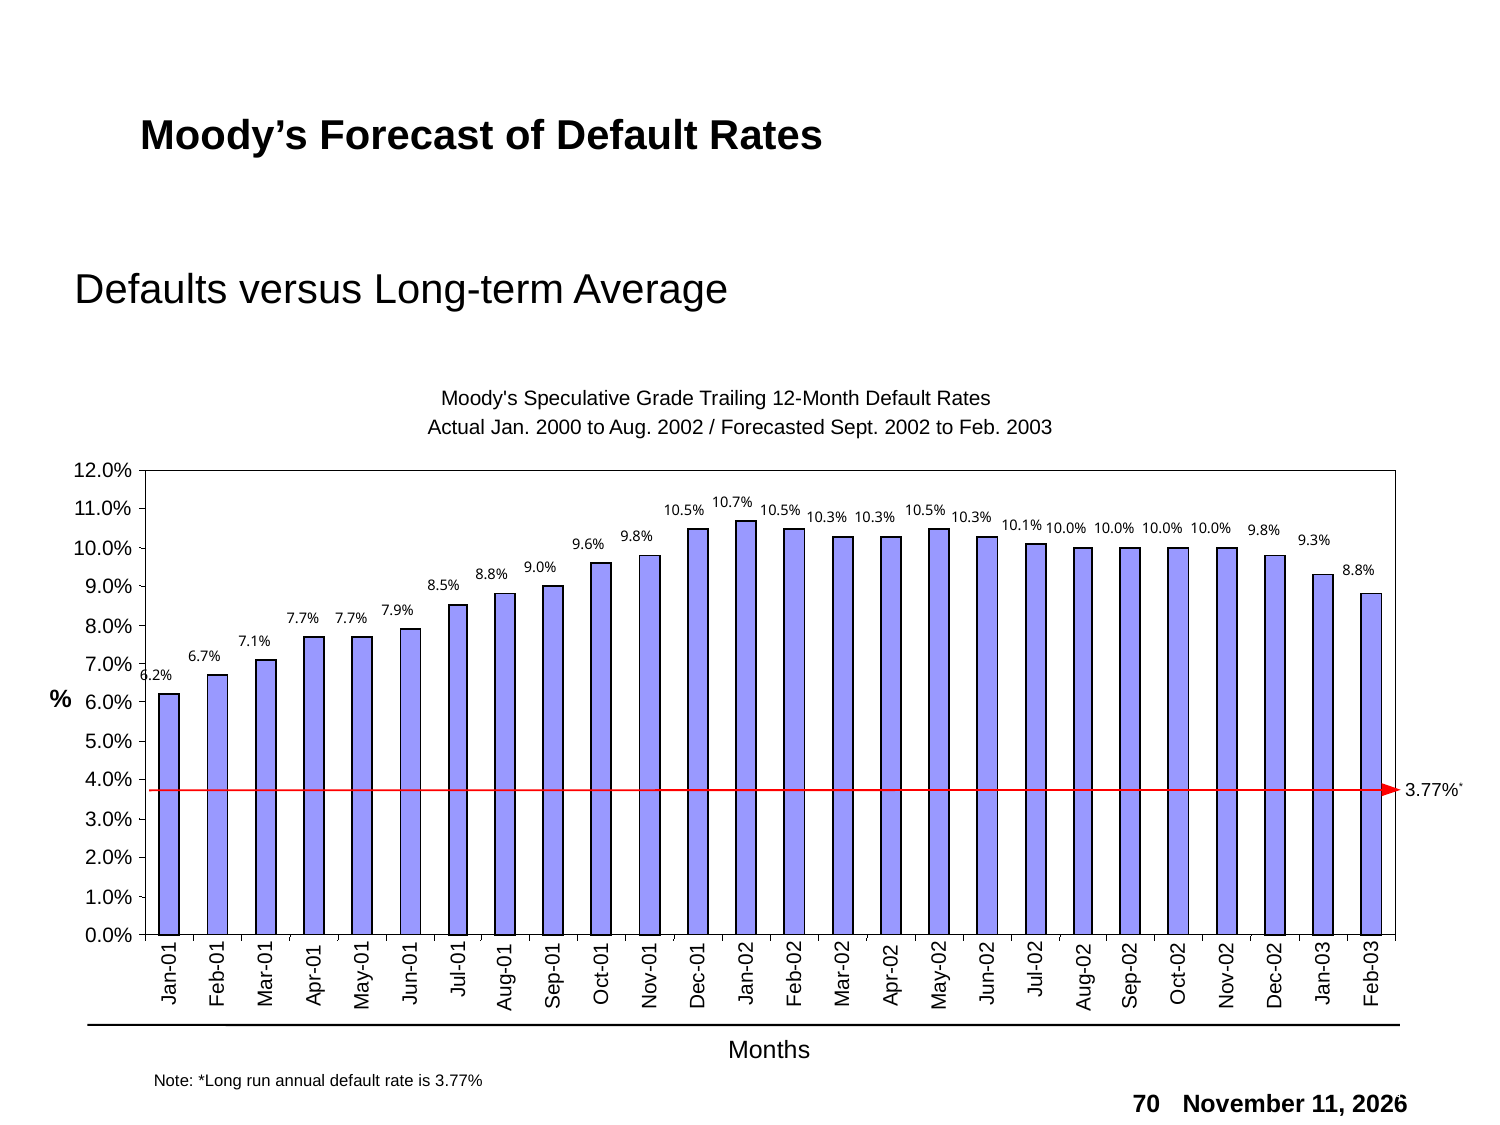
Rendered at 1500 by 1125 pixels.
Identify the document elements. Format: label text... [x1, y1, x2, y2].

text_box Dec-01 [683, 942, 709, 1010]
text_box [421, 805, 448, 934]
text_box [448, 604, 467, 781]
text_box Feb-01 [203, 941, 229, 1007]
text_box [495, 593, 516, 781]
text_box 7.7% [286, 608, 320, 626]
text_box Defaults versus Long-term Average [40, 261, 1345, 320]
text_box 9.3% [1297, 530, 1331, 549]
text_box [1168, 805, 1189, 934]
text_box [819, 935, 915, 940]
text_box [1120, 547, 1141, 781]
text_box [1313, 574, 1334, 781]
text_box [612, 805, 639, 934]
text_box Aug-01 [490, 944, 516, 1012]
text_box 8.8% [1342, 561, 1375, 579]
text_box [1141, 805, 1168, 934]
text_box [194, 935, 241, 940]
text_box [1025, 805, 1046, 934]
text_box 10.3% [854, 507, 896, 526]
text_box [736, 521, 757, 781]
text_box [660, 805, 687, 934]
text_box 10.3% [806, 507, 847, 526]
text_box [543, 805, 564, 934]
text_box 6.2% [139, 665, 173, 683]
text_box Apr-02 [876, 944, 902, 1007]
text_box [400, 805, 421, 934]
text_box 10.5% [904, 500, 946, 518]
text_box 6.7% [188, 646, 221, 664]
text_box Jan-02 [731, 942, 757, 1006]
text_box [1216, 547, 1237, 781]
text_box 3.0% [85, 805, 133, 831]
text_box Mar-01 [251, 941, 277, 1007]
text_box 9.0% [523, 557, 557, 575]
text_box [146, 470, 1396, 783]
text_box [832, 805, 853, 934]
text_box [1334, 805, 1361, 934]
text_box 10.5% [663, 500, 705, 518]
text_box 10.0% [1045, 519, 1087, 537]
text_box [1361, 805, 1382, 934]
text_box [1012, 935, 1106, 940]
text_box 8.5% [427, 576, 460, 594]
text_box [1189, 805, 1216, 934]
text_box [530, 935, 577, 940]
text_box [228, 805, 255, 934]
text_box [1120, 805, 1141, 934]
text_box Oct-02 [1163, 942, 1189, 1006]
text_box [578, 935, 625, 940]
text_box [1203, 935, 1299, 940]
text_box [977, 536, 998, 781]
text_box Moody's Speculative Grade Trailing 12-Month Default Rates [441, 384, 992, 410]
text_box [495, 805, 516, 934]
text_box [1348, 935, 1376, 940]
text_box 10.0% [1190, 519, 1232, 537]
text_box [448, 805, 467, 934]
text_box 12.0% [73, 457, 133, 483]
text_box [146, 802, 159, 934]
text_box May-02 [924, 940, 950, 1011]
text_box [853, 805, 880, 934]
text_box [771, 935, 818, 940]
text_box [1216, 805, 1237, 934]
text_box 7.7% [334, 608, 368, 626]
text_box [964, 935, 1011, 940]
text_box [564, 805, 591, 934]
text_box [516, 805, 543, 934]
text_box 7.0% [85, 650, 133, 676]
text_box [880, 536, 901, 781]
text_box [1073, 805, 1093, 934]
text_box 4.0% [85, 765, 133, 791]
text_box Jan-03 [1308, 942, 1334, 1006]
text_box [339, 935, 386, 940]
text_box [543, 585, 564, 781]
text_box [467, 805, 495, 934]
text_box [626, 935, 722, 940]
text_box Aug-02 [1069, 944, 1095, 1012]
text_box [880, 805, 901, 934]
text_box [1046, 805, 1073, 934]
text_box 9.6% [572, 534, 605, 552]
text_box [482, 935, 529, 940]
text_box [159, 805, 180, 934]
text_box Oct-01 [587, 942, 613, 1006]
text_box [687, 805, 708, 934]
text_box 6.0% [85, 688, 133, 714]
text_box Apr-01 [299, 944, 325, 1007]
text_box Sep-01 [538, 942, 564, 1010]
text_box 0.0% [85, 921, 133, 947]
text_box [1361, 593, 1382, 781]
text_box [784, 528, 805, 781]
text_box [1286, 805, 1313, 934]
text_box 9.8% [620, 527, 653, 545]
text_box [998, 805, 1025, 934]
text_box 10.3% [951, 507, 992, 526]
text_box [387, 935, 434, 940]
text_box [207, 805, 228, 934]
text_box [1300, 935, 1347, 940]
text_box [784, 805, 805, 934]
text_box Feb-03 [1357, 941, 1383, 1007]
text_box 10.5% [759, 500, 801, 518]
text_box [125, 474, 145, 940]
text_box [1264, 805, 1286, 934]
text_box 7.9% [381, 601, 414, 619]
title Moody’s Forecast of Default Rates [124, 99, 1401, 226]
text_box 11.0% [74, 494, 132, 520]
text_box 10.0% [1141, 519, 1183, 537]
text_box [352, 805, 373, 934]
text_box Jan-01 [154, 942, 180, 1006]
text_box [180, 805, 207, 934]
text_box [591, 805, 612, 934]
text_box [687, 528, 708, 781]
text_box [639, 805, 660, 934]
text_box [255, 805, 276, 934]
text_box [1155, 935, 1202, 940]
text_box 7.1% [238, 631, 271, 649]
text_box [159, 694, 180, 781]
text_box 8.0% [85, 612, 133, 638]
text_box Jun-01 [396, 942, 422, 1006]
text_box [435, 935, 481, 940]
text_box [736, 805, 757, 934]
text_box [929, 805, 950, 934]
text_box Nov-01 [635, 942, 661, 1010]
text_box [276, 805, 303, 934]
text_box [723, 935, 770, 940]
text_box [352, 636, 373, 781]
text_box [929, 528, 950, 781]
text_box [708, 805, 736, 934]
text_box Nov-02 [1212, 942, 1238, 1010]
text_box [1093, 805, 1120, 934]
text_box [324, 805, 352, 934]
text_box [373, 805, 400, 934]
text_box [146, 935, 193, 940]
text_box 1.0% [85, 883, 133, 909]
text_box Mar-02 [828, 941, 854, 1007]
text_box [1313, 805, 1334, 934]
text_box Feb-02 [780, 941, 806, 1007]
text_box [1025, 544, 1046, 781]
text_box Months [728, 1033, 811, 1062]
text_box 8.8% [475, 565, 508, 583]
text_box [805, 805, 832, 934]
text_box 10.1% [1001, 515, 1043, 533]
text_box % [49, 682, 72, 713]
text_box May-01 [347, 940, 373, 1011]
text_box 10.7% [711, 492, 753, 511]
text_box Jul-01 [444, 941, 470, 998]
text_box [1073, 547, 1093, 781]
text_box [1382, 805, 1396, 934]
text_box [916, 935, 963, 940]
text_box [207, 674, 228, 781]
text_box Jun-02 [973, 942, 999, 1006]
text_box Dec-02 [1260, 942, 1286, 1010]
text_box Actual Jan. 2000 to Aug. 2002 / Forecasted Sept. 2002 to Feb. 2003 [421, 413, 1053, 439]
text_box [757, 805, 784, 934]
text_box [1168, 547, 1189, 781]
text_box [303, 805, 324, 934]
text_box [1264, 555, 1286, 781]
text_box [639, 555, 660, 781]
text_box [1107, 935, 1154, 940]
text_box Sep-02 [1115, 942, 1141, 1010]
text_box 9.8% [1247, 521, 1281, 539]
text_box 10.0% [1093, 519, 1135, 537]
text_box [832, 536, 853, 781]
text_box Jul-02 [1021, 941, 1047, 998]
text_box 10.0% [73, 534, 133, 560]
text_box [148, 782, 1401, 797]
text_box Note: *Long run annual default rate is 3.77% [119, 1062, 819, 1097]
text_box [1237, 805, 1264, 934]
text_box [901, 805, 929, 934]
text_box [242, 935, 338, 940]
text_box [977, 805, 998, 934]
text_box [950, 805, 977, 934]
text_box [400, 629, 421, 781]
text_box 9.0% [85, 572, 133, 598]
text_box 5.0% [85, 728, 133, 754]
text_box [303, 636, 324, 781]
text_box 2.0% [85, 843, 133, 869]
text_box 3.77%* [1405, 777, 1479, 800]
text_box [255, 659, 276, 781]
text_box [591, 563, 612, 781]
